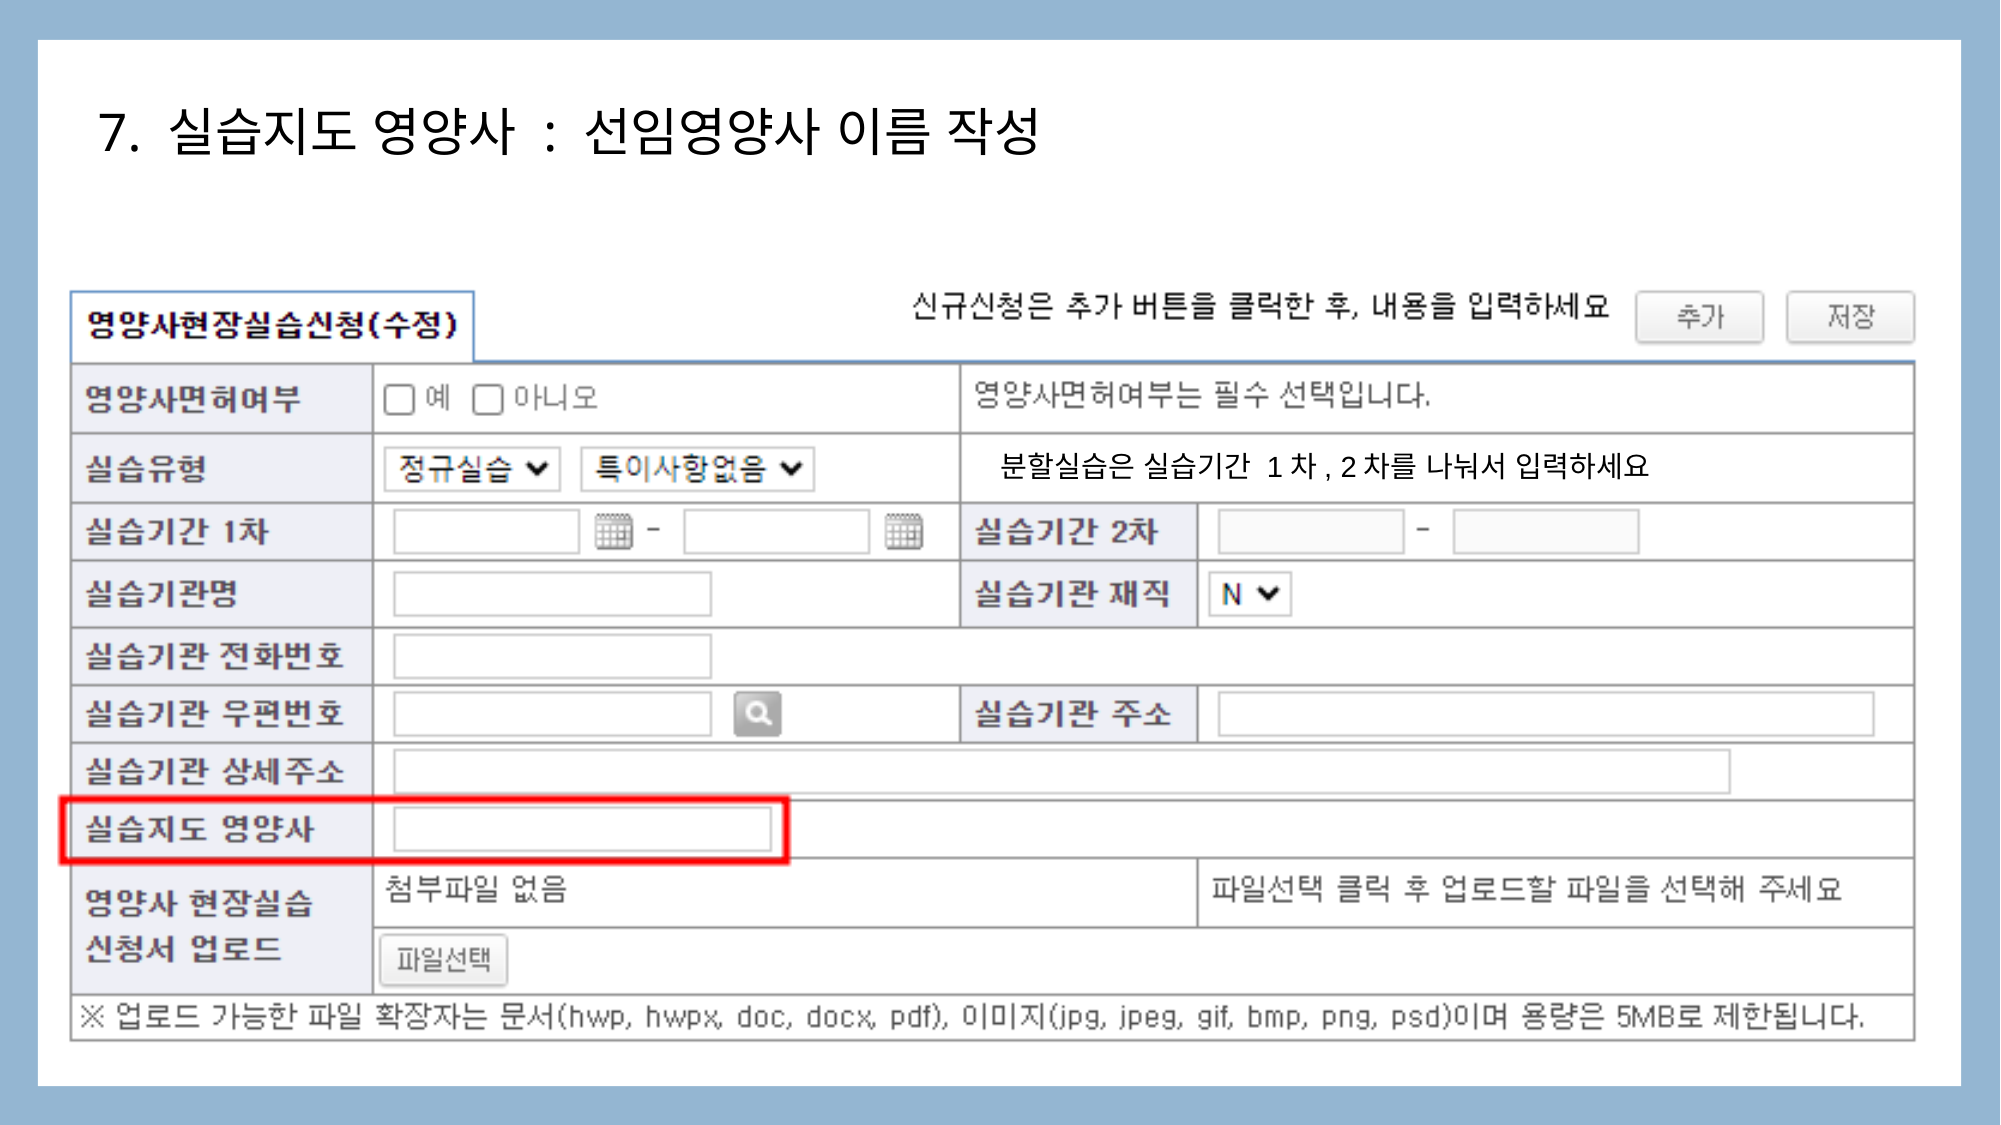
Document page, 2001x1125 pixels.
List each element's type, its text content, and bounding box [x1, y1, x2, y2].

text_box 7. 실습지도 영양사 : 선임영양사 이름 작성 [83, 60, 1057, 170]
picture [56, 272, 1945, 1059]
